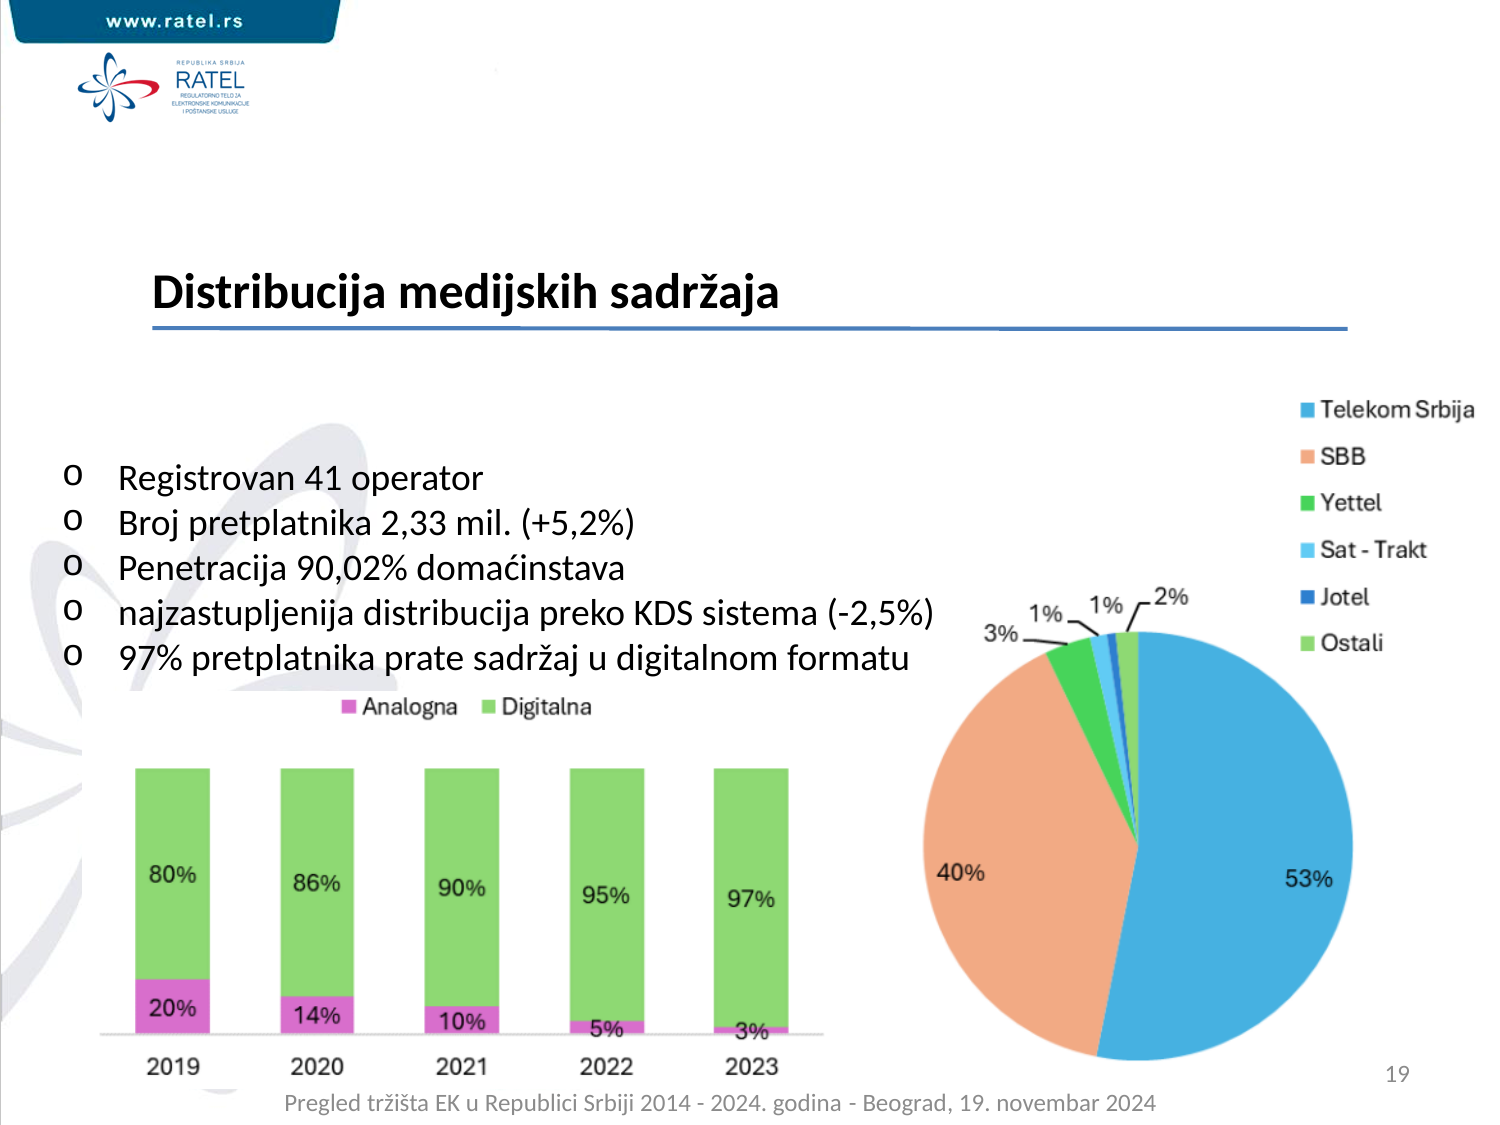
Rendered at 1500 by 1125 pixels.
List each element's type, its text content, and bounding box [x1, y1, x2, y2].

picture [196, 18, 205, 27]
footer Pregled tržišta EK u Republici Srbiji 2014 - 2024. godina - Beograd, 19. novembar 2024 [222, 1078, 1219, 1125]
slide_number 19 [1219, 1042, 1425, 1103]
picture [124, 18, 138, 27]
picture [175, 18, 184, 27]
text_box Distribucija medijskih sadržaja [137, 257, 1386, 507]
picture [107, 18, 121, 27]
picture [224, 18, 230, 27]
text_box Registrovan 41 operator Broj pretplatnika 2,33 mil. (+5,2%) Penetracija 90,02% domaćinstava najzastupljenija distribucija preko KDS sistema (-2,5%) 97% pretplatnika prate sadržaj u digitalnom formatu [46, 445, 1243, 721]
picture [140, 18, 156, 27]
picture [0, 0, 1500, 1125]
picture [166, 18, 171, 27]
picture [234, 18, 243, 27]
picture [188, 16, 193, 27]
